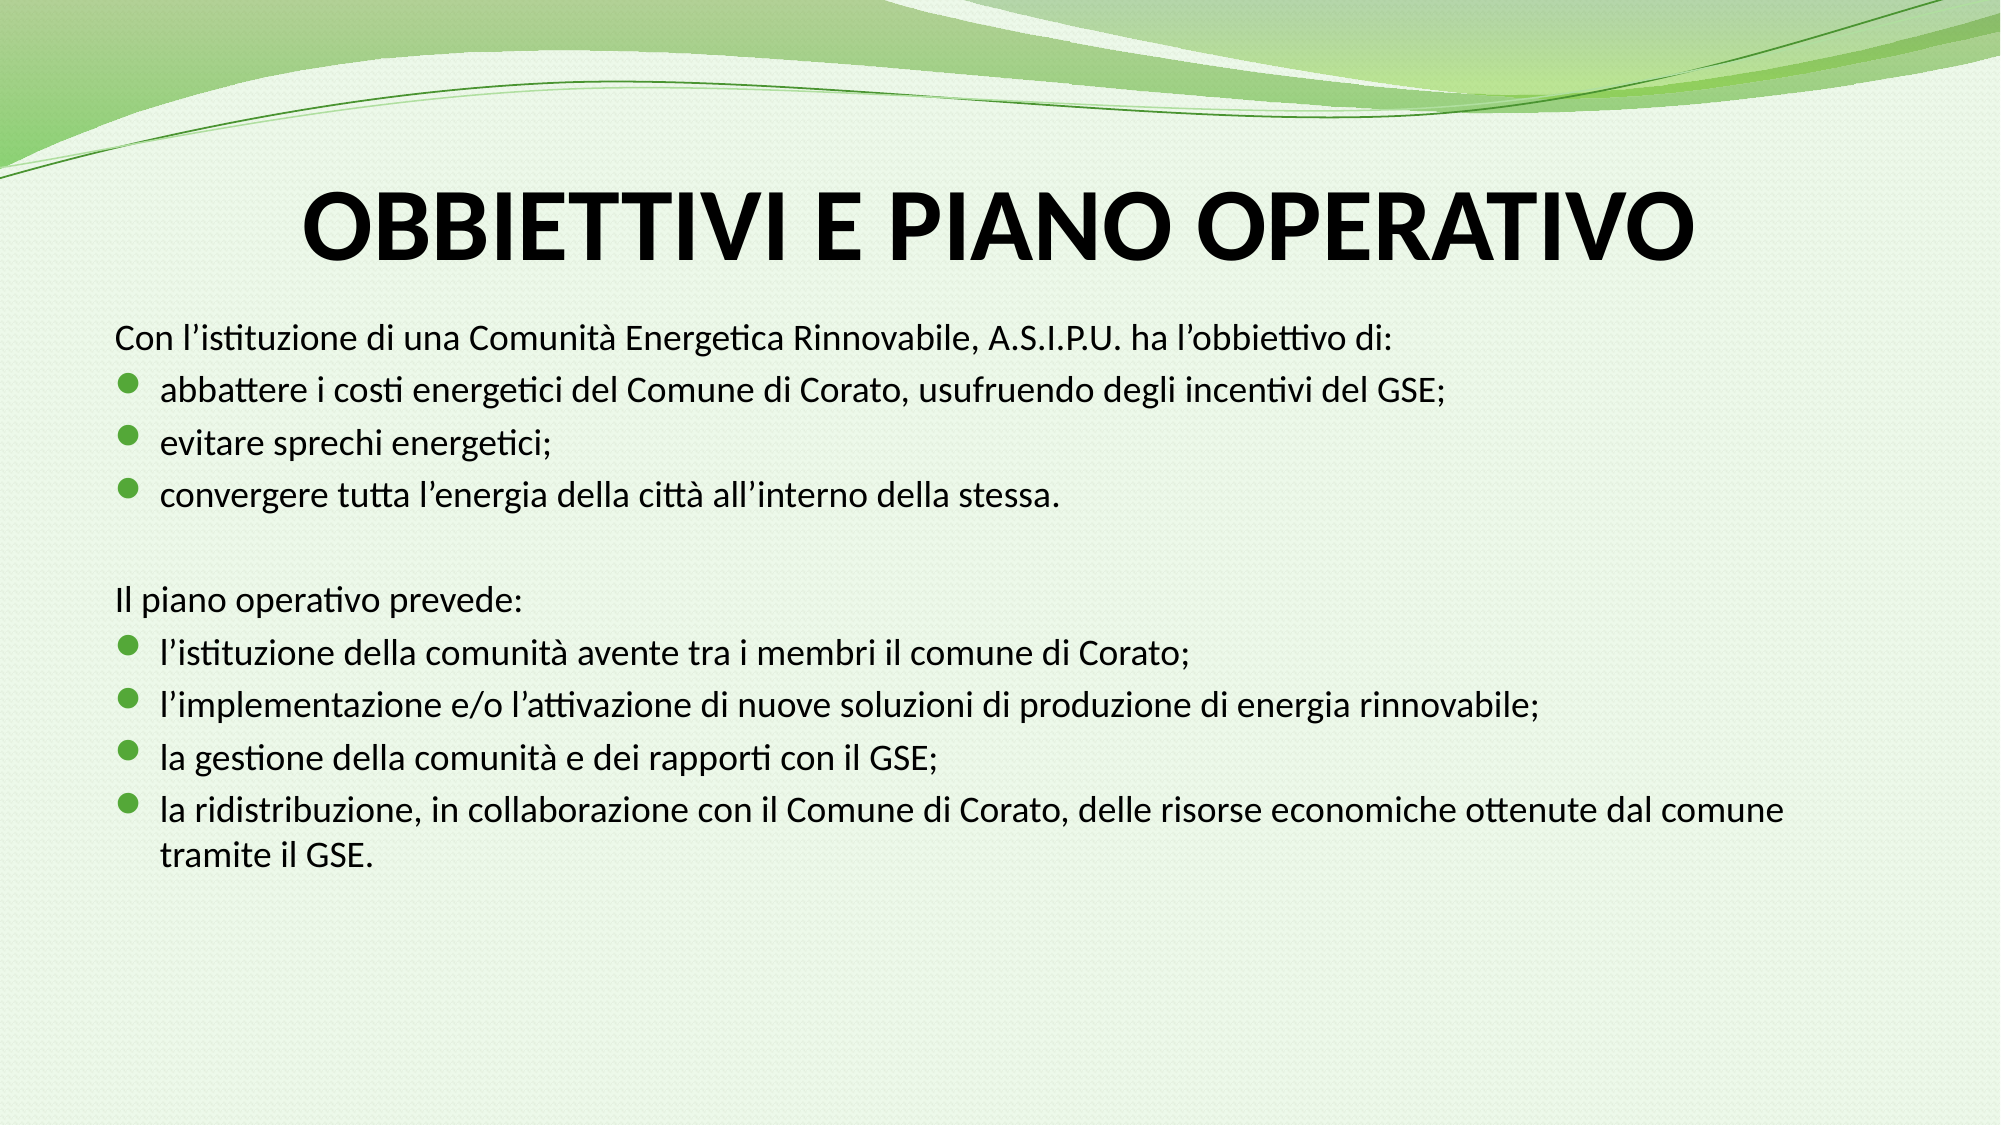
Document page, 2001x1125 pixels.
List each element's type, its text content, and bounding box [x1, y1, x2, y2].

title OBBIETTIVI E PIANO OPERATIVO [0, 143, 2000, 282]
list Con l’istituzione di una Comunità Energetica Rinnovabile, A.S.I.P.U. ha l’obbiettivo di: abbattere i costi energetici del Comune di Corato, usufruendo degli incentivi del GSE; evitare sprechi energetici; convergere tutta l’energia della città all’interno della stessa. Il piano operativo prevede: l’istituzione della comunità avente tra i membri il comune di Corato; l’implementazione e/o l’attivazione di nuove soluzioni di produzione di energia rinnovabile; la gestione della comunità e dei rapporti con il GSE; la ridistribuzione, in collaborazione con il Comune di Corato, delle risorse economiche ottenute dal comune tramite il GSE. [99, 305, 1900, 1026]
